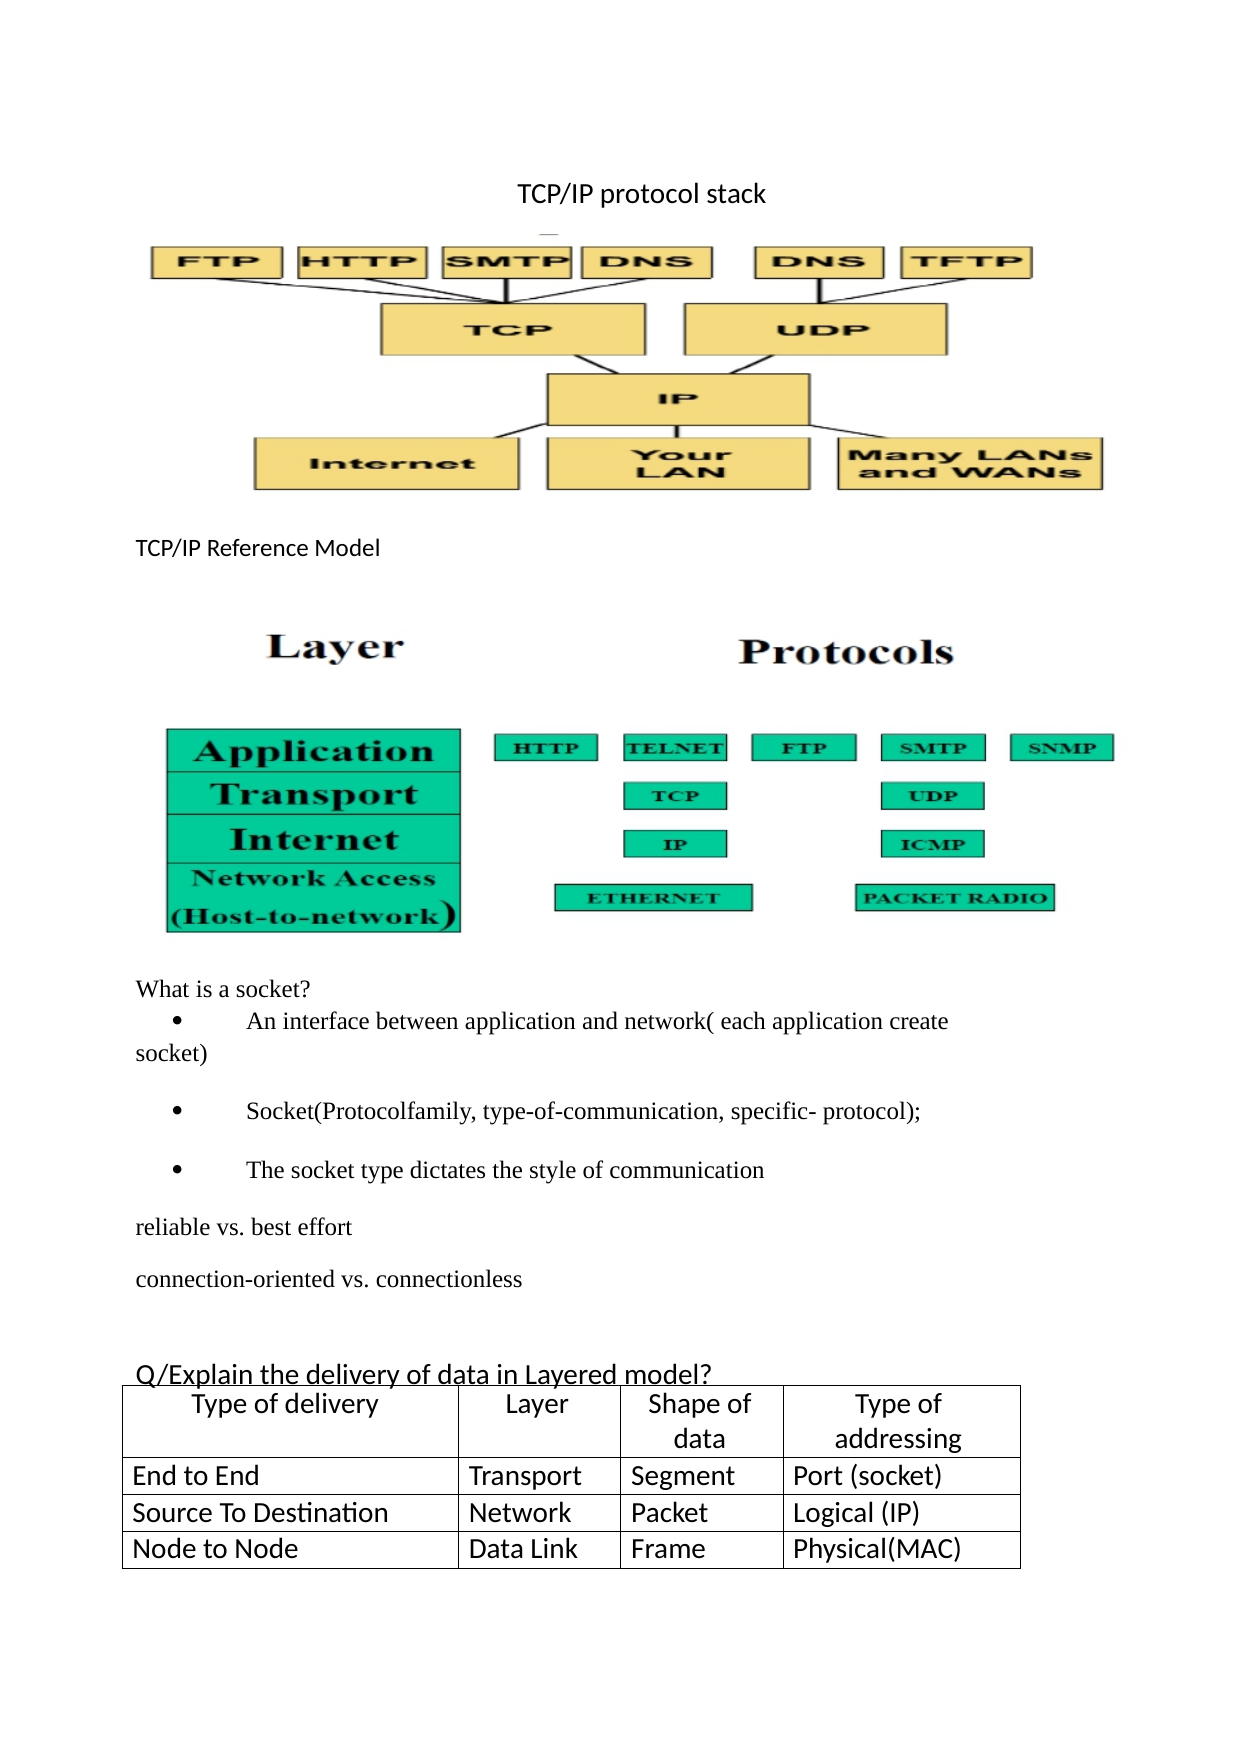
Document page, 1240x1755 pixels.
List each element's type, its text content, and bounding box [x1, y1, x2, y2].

table_cell Data Link [459, 1532, 620, 1568]
text_box TCP/IP Reference Model What is a socket?  An interface between application and network( each application create socket)  Socket(Protocolfamily, type-of-communication, specific- protocol);  The socket type dictates the style of communication reliable vs. best effort connection-oriented vs. connectionless Q/Explain the delivery of data in Layered model? [135, 957, 990, 1359]
table_header Type of delivery [123, 1386, 458, 1457]
table_cell Physical(MAC) [784, 1532, 1020, 1568]
table_header Shape of data [621, 1386, 783, 1457]
text_box TCP/IP Reference Model What is a socket?  An interface between application and network( each application create socket)  Socket(Protocolfamily, type-of-communication, specific- protocol);  The socket type dictates the style of communication reliable vs. best effort connection-oriented vs. connectionless Q/Explain the delivery of data in Layered model? [135, 536, 990, 584]
picture [132, 234, 1122, 504]
table_cell Source To Destination [123, 1495, 458, 1531]
table_cell Transport [459, 1458, 620, 1494]
table_cell Port (socket) [784, 1458, 1020, 1494]
table_header Layer [459, 1386, 620, 1457]
text_box TCP/IP protocol stack [517, 180, 767, 210]
table_cell Segment [621, 1458, 783, 1494]
table_cell Network [459, 1495, 620, 1531]
table_cell Node to Node [123, 1532, 458, 1568]
picture [132, 585, 1151, 949]
table_header Type of addressing [784, 1386, 1020, 1457]
table_cell Packet [621, 1495, 783, 1531]
table_cell Logical (IP) [784, 1495, 1020, 1531]
table_cell End to End [123, 1458, 458, 1494]
table_cell Frame [621, 1532, 783, 1568]
